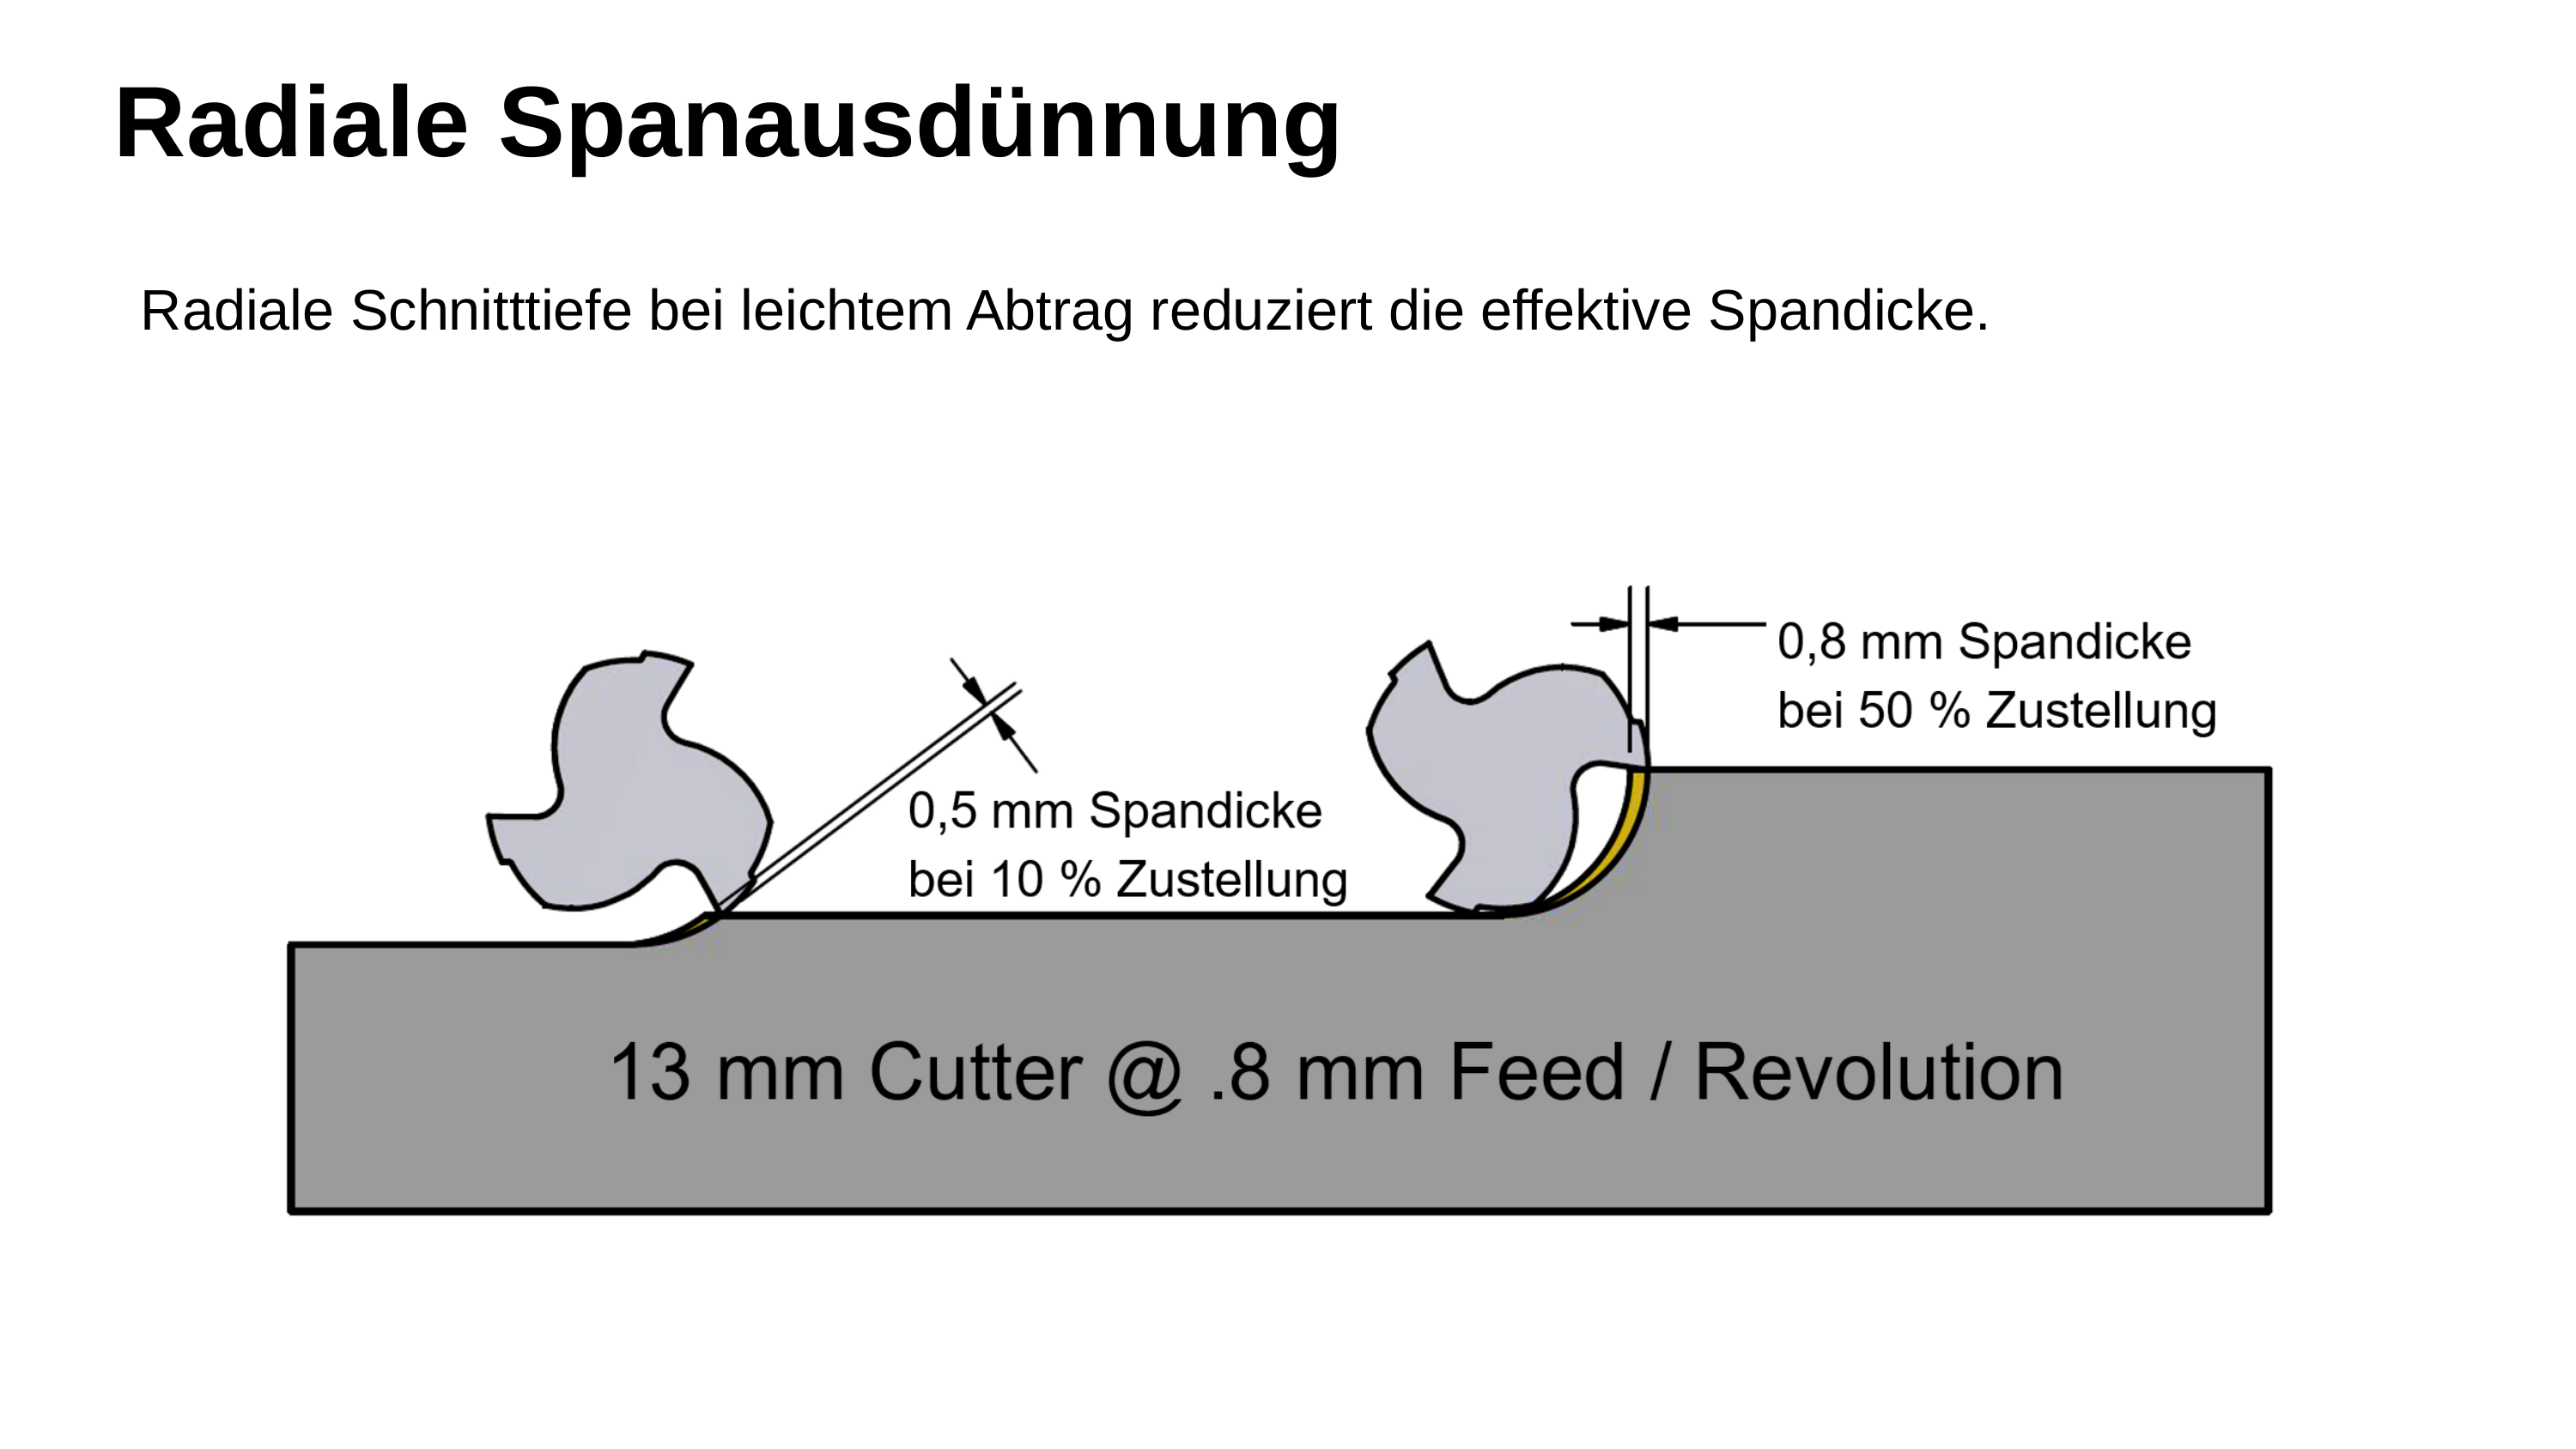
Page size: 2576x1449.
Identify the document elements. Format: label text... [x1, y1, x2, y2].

list Radiale Schnitttiefe bei leichtem Abtrag reduziert die effektive Spandicke. [132, 269, 2409, 656]
picture [106, 466, 2391, 1305]
title Radiale Spanausdünnung [106, 65, 2435, 293]
